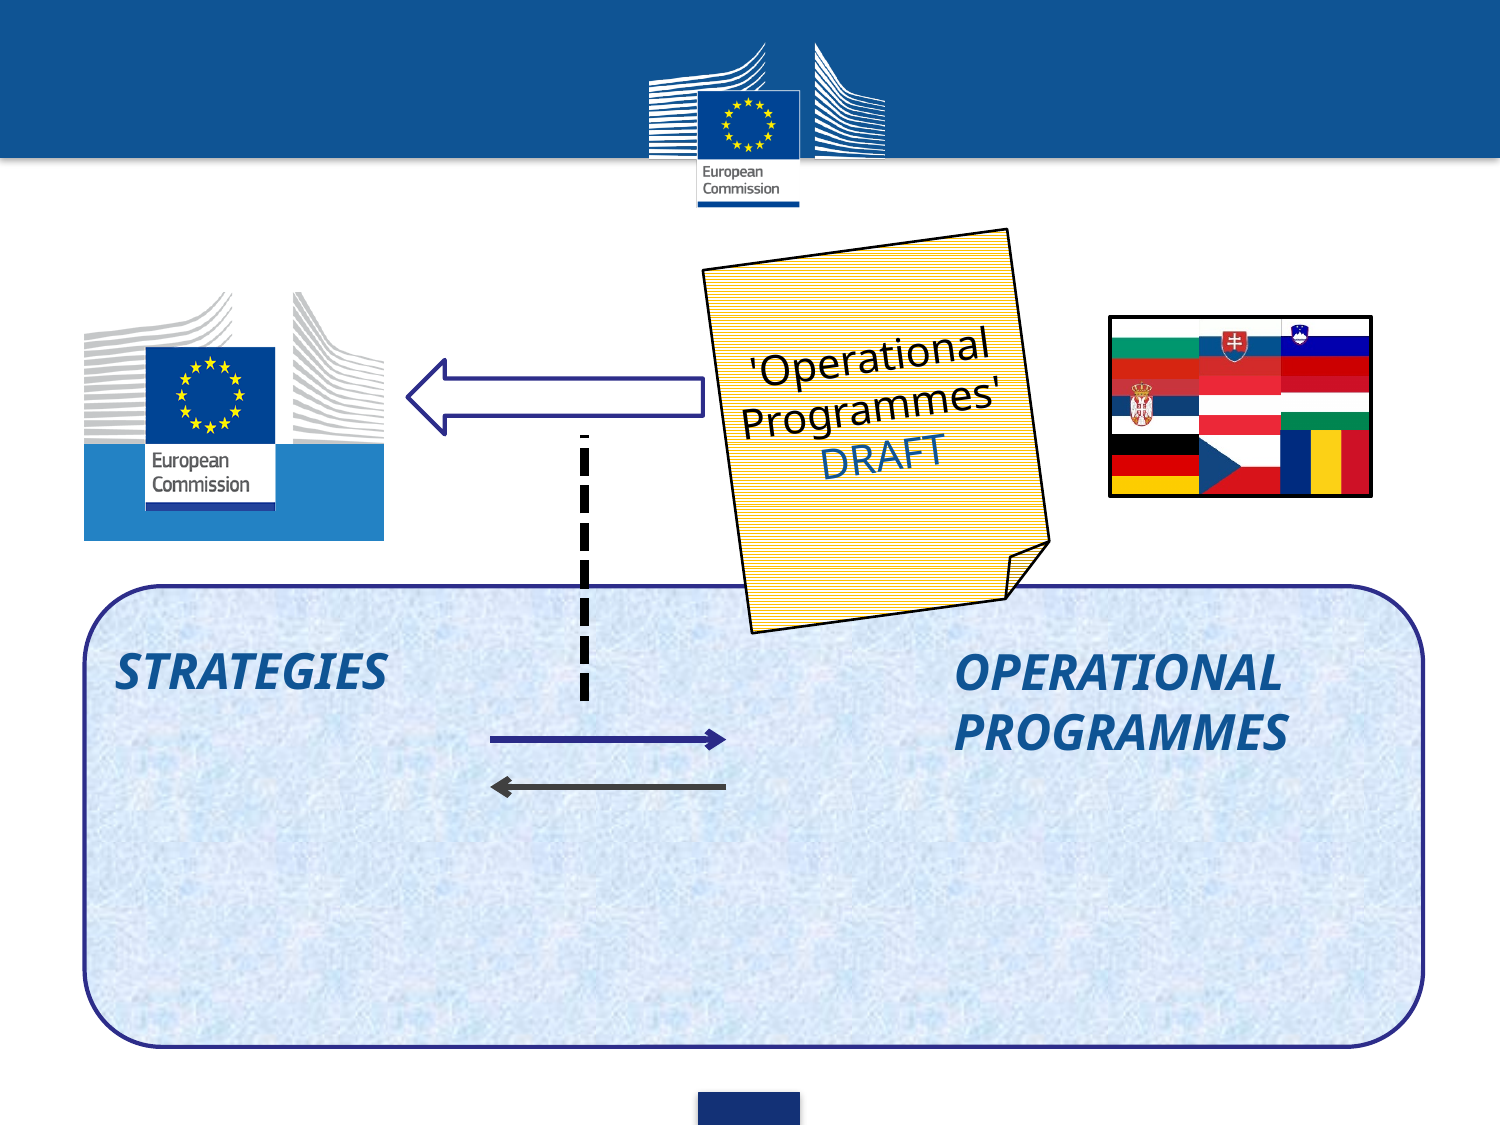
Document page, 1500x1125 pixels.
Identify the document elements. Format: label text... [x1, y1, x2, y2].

text_box STRATEGIES [100, 631, 597, 707]
text_box OPERATIONAL PROGRAMMES [938, 633, 1459, 768]
list [90, 585, 1441, 1125]
picture [649, 42, 885, 208]
text_box [82, 629, 90, 1004]
text_box [405, 357, 705, 437]
text_box 'Operational Programmes' DRAFT [700, 226, 1052, 636]
picture [1108, 316, 1372, 497]
picture [84, 292, 385, 541]
